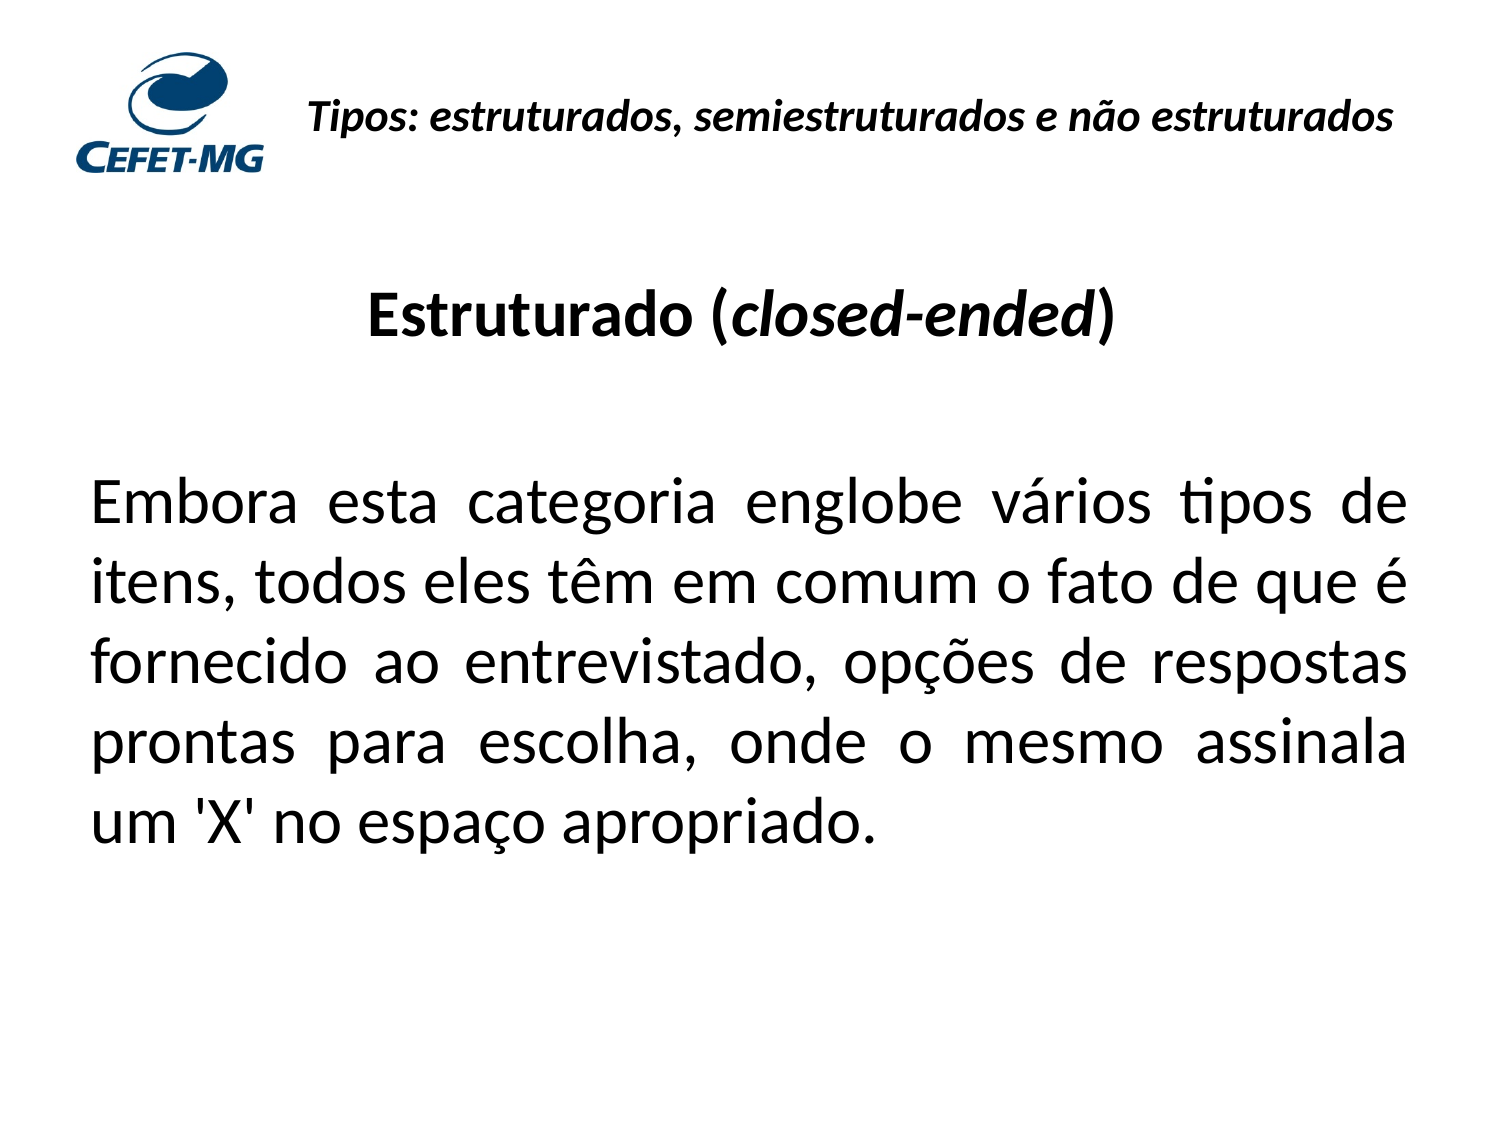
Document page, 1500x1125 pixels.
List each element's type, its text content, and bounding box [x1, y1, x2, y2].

picture [76, 51, 264, 173]
text_box Tipos: estruturados, semiestruturados e não estruturados [277, 78, 1424, 149]
list Estruturado (closed-ended) Embora esta categoria englobe vários tipos de itens, todos eles têm em comum o fato de que é fornecido ao entrevistado, opções de respostas prontas para escolha, onde o mesmo assinala um 'X' no espaço apropriado. [75, 262, 1425, 1005]
